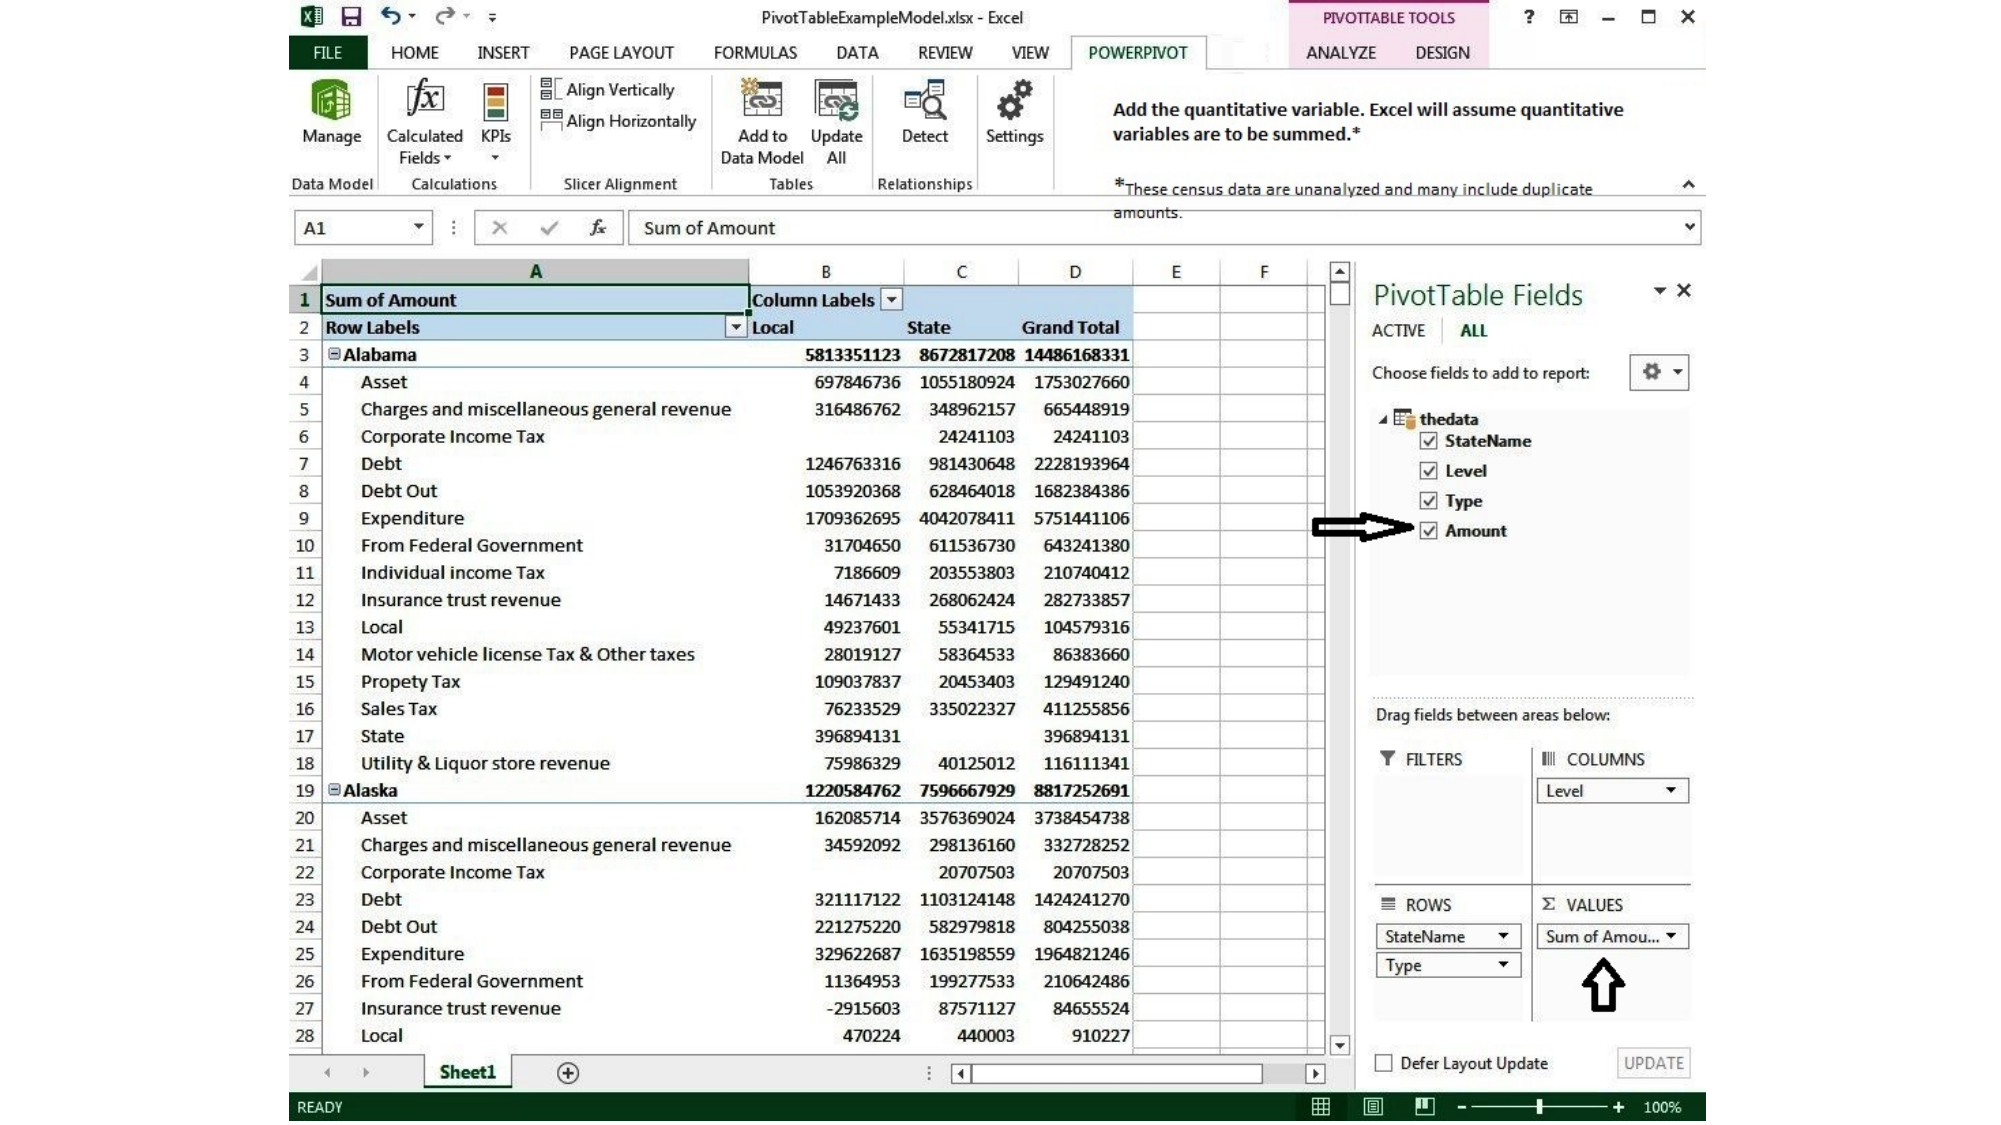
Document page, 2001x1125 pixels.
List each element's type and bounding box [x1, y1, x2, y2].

picture [289, 0, 1706, 1121]
